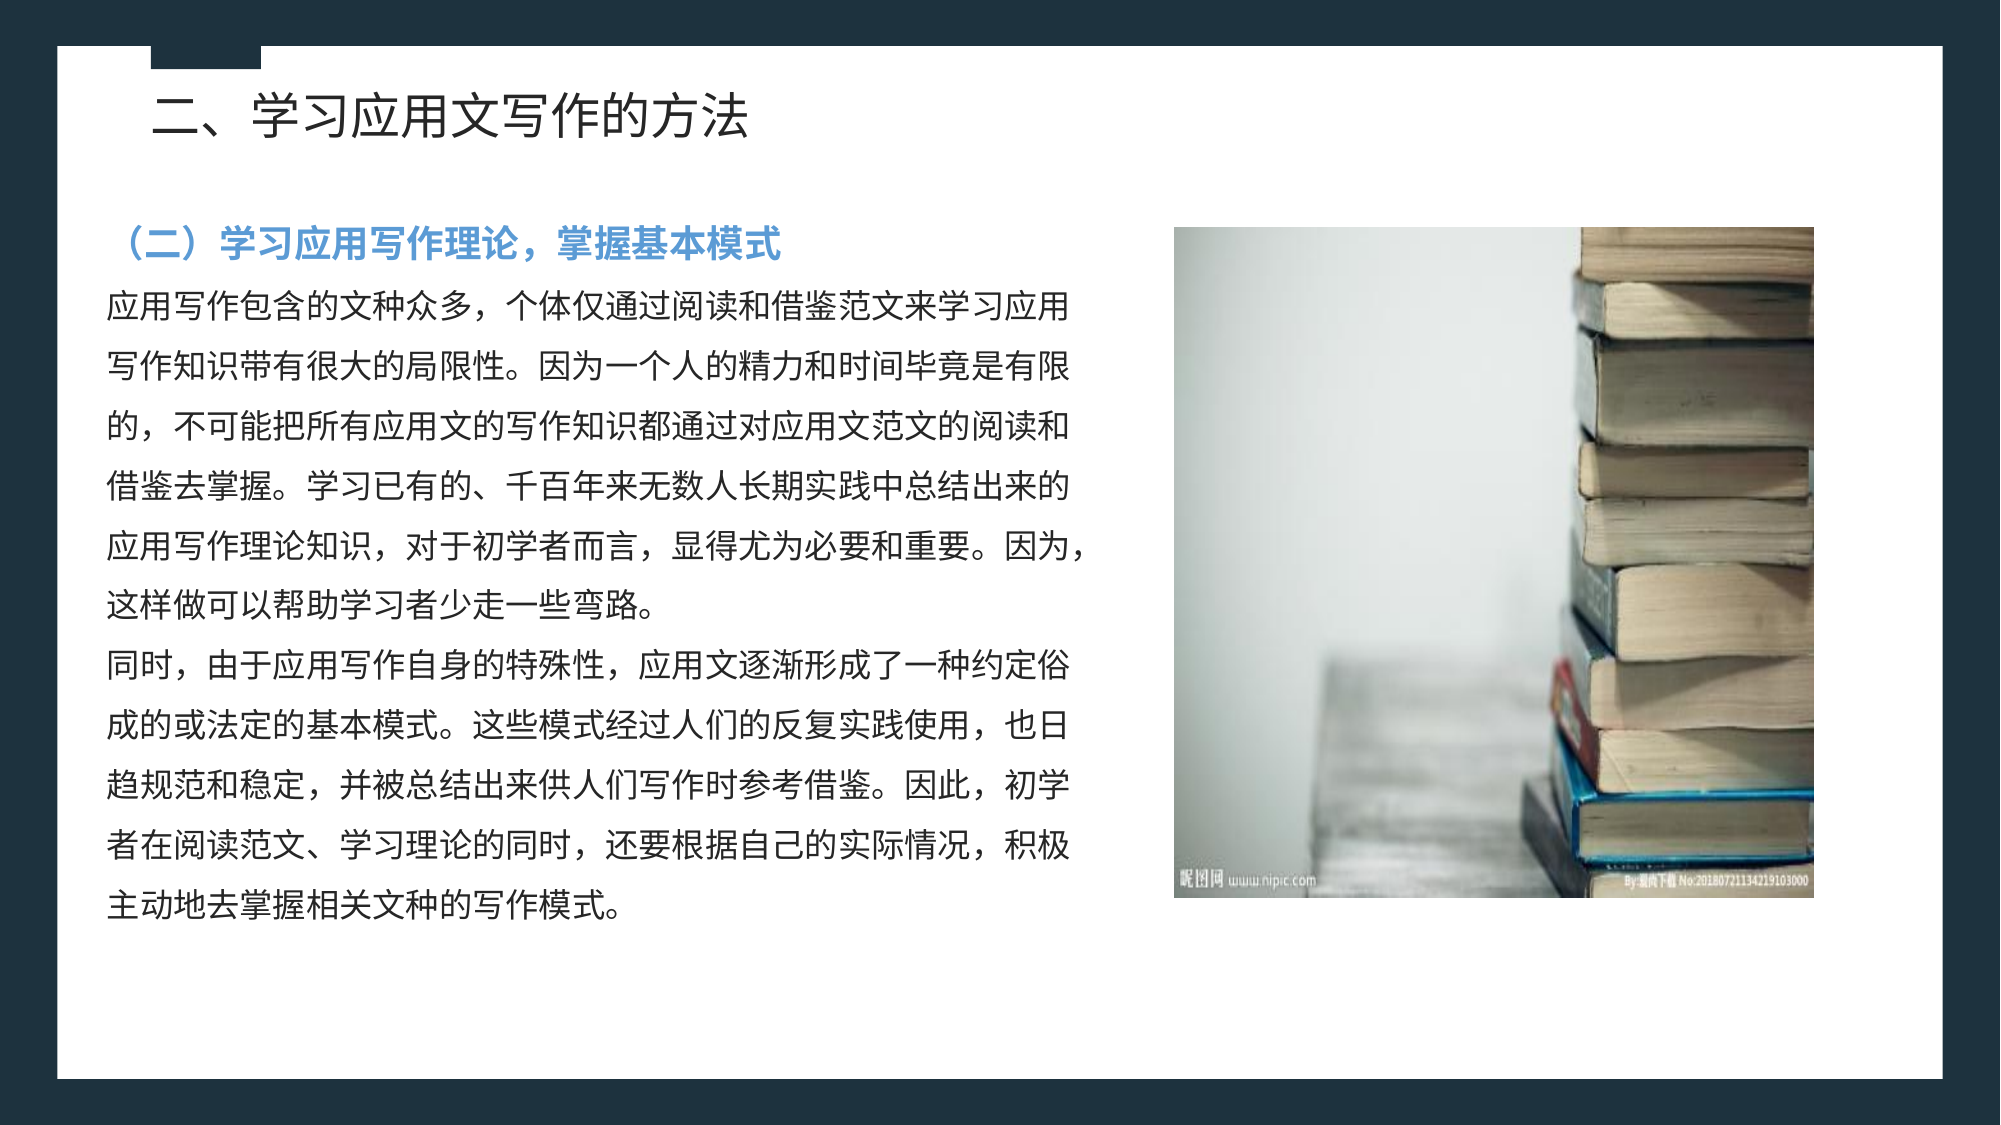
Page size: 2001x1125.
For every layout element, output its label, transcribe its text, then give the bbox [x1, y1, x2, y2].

text_box 二、学习应用文写作的方法 [150, 77, 860, 152]
text_box （二）学习应用写作理论，掌握基本模式 应用写作包含的文种众多，个体仅通过阅读和借鉴范文来学习应用写作知识带有很大的局限性。因为一个人的精力和时间毕竟是有限的，不可能把所有应用文的写作知识都通过对应用文范文的阅读和借鉴去掌握。学习已有的、千百年来无数人长期实践中总结出来的应用写作理论知识，对于初学者而言，显得尤为必要和重要。因为，这样做可以帮助学习者少走一些弯路。 同时，由于应用写作自身的特殊性，应用文逐渐形成了一种约定俗成的或法定的基本模式。这些模式经过人们的反复实践使用，也日趋规范和稳定，并被总结出来供人们写作时参考借鉴。因此，初学者在阅读范文、学习理论的同时，还要根据自己的实际情况，积极主动地去掌握相关文种的写作模式。 [91, 190, 1102, 932]
picture [1174, 227, 1814, 898]
